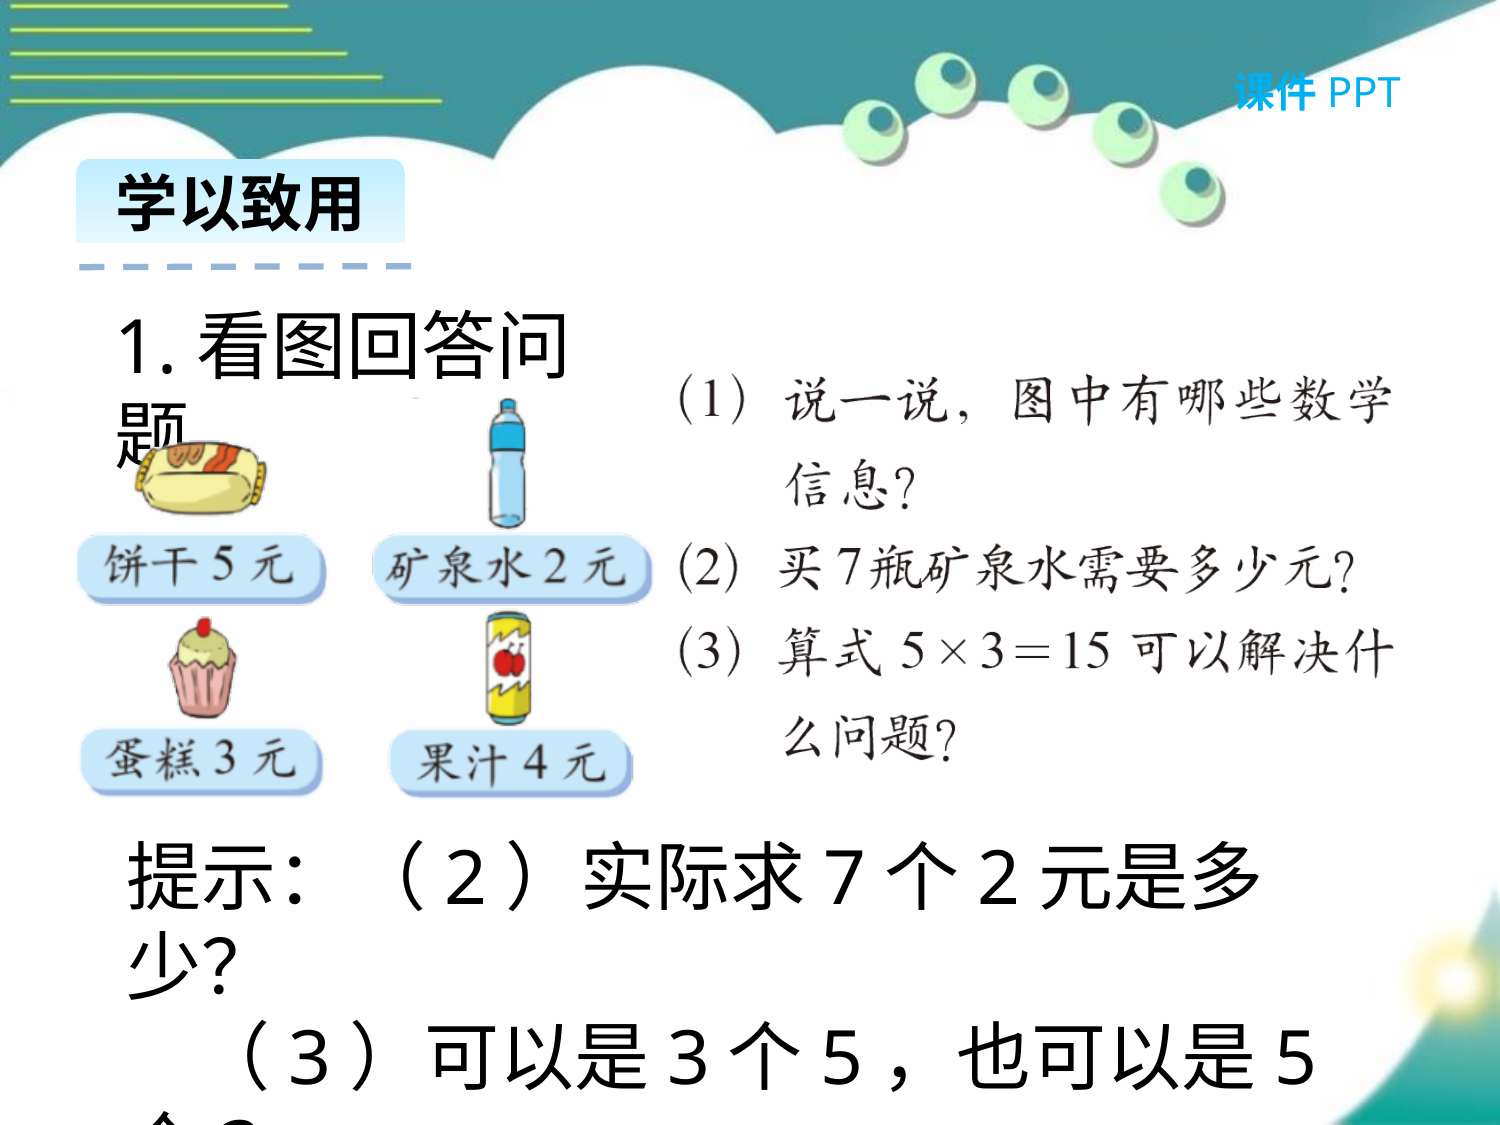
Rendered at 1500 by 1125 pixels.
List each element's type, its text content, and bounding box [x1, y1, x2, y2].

picture [0, 0, 1500, 1125]
text_box 1.看图回答问题。 [100, 290, 704, 402]
text_box 提示：（2）实际求7个2元是多少？ （3）可以是3个5，也可以是5个3. [112, 822, 1387, 1125]
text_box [76, 158, 420, 268]
text_box 课件PPT [1218, 58, 1418, 124]
